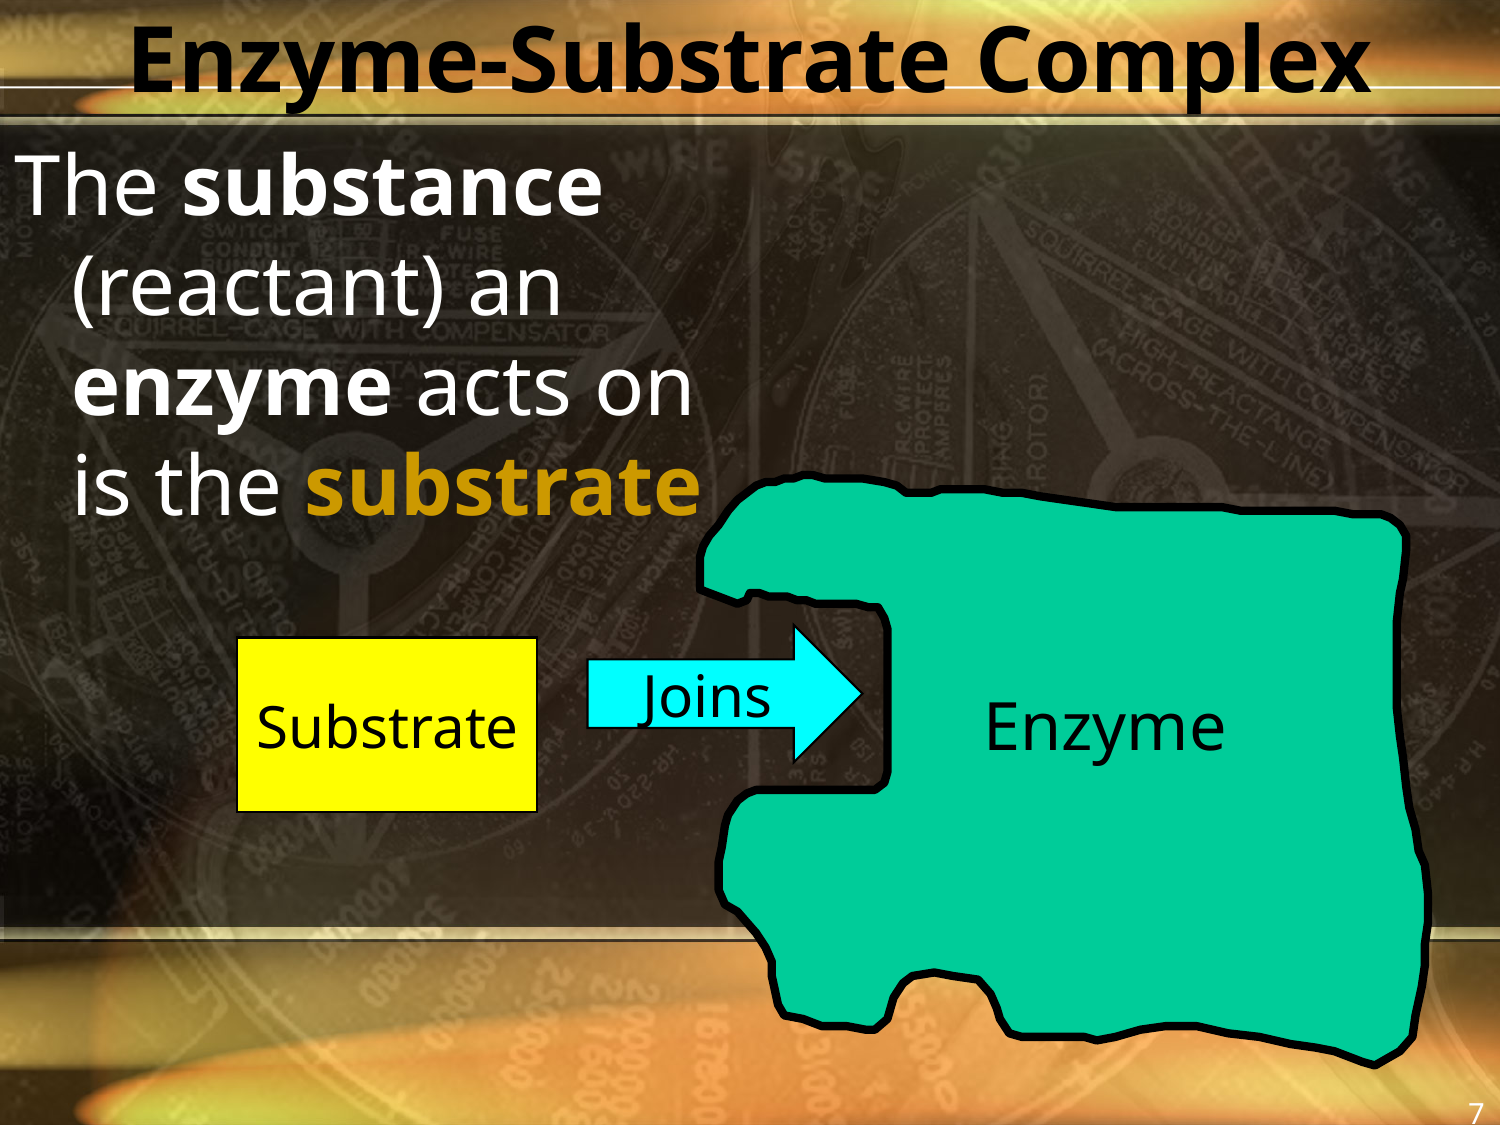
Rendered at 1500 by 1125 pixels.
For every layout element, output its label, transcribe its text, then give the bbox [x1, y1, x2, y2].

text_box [699, 474, 1429, 1067]
title Enzyme-Substrate Complex [0, 0, 1500, 113]
text_box Joins [587, 659, 694, 729]
text_box Substrate [237, 637, 538, 813]
list The substance (reactant) an enzyme acts on is the substrate [0, 124, 738, 926]
slide_number 7 [1187, 1087, 1500, 1125]
picture [0, 113, 1500, 1125]
